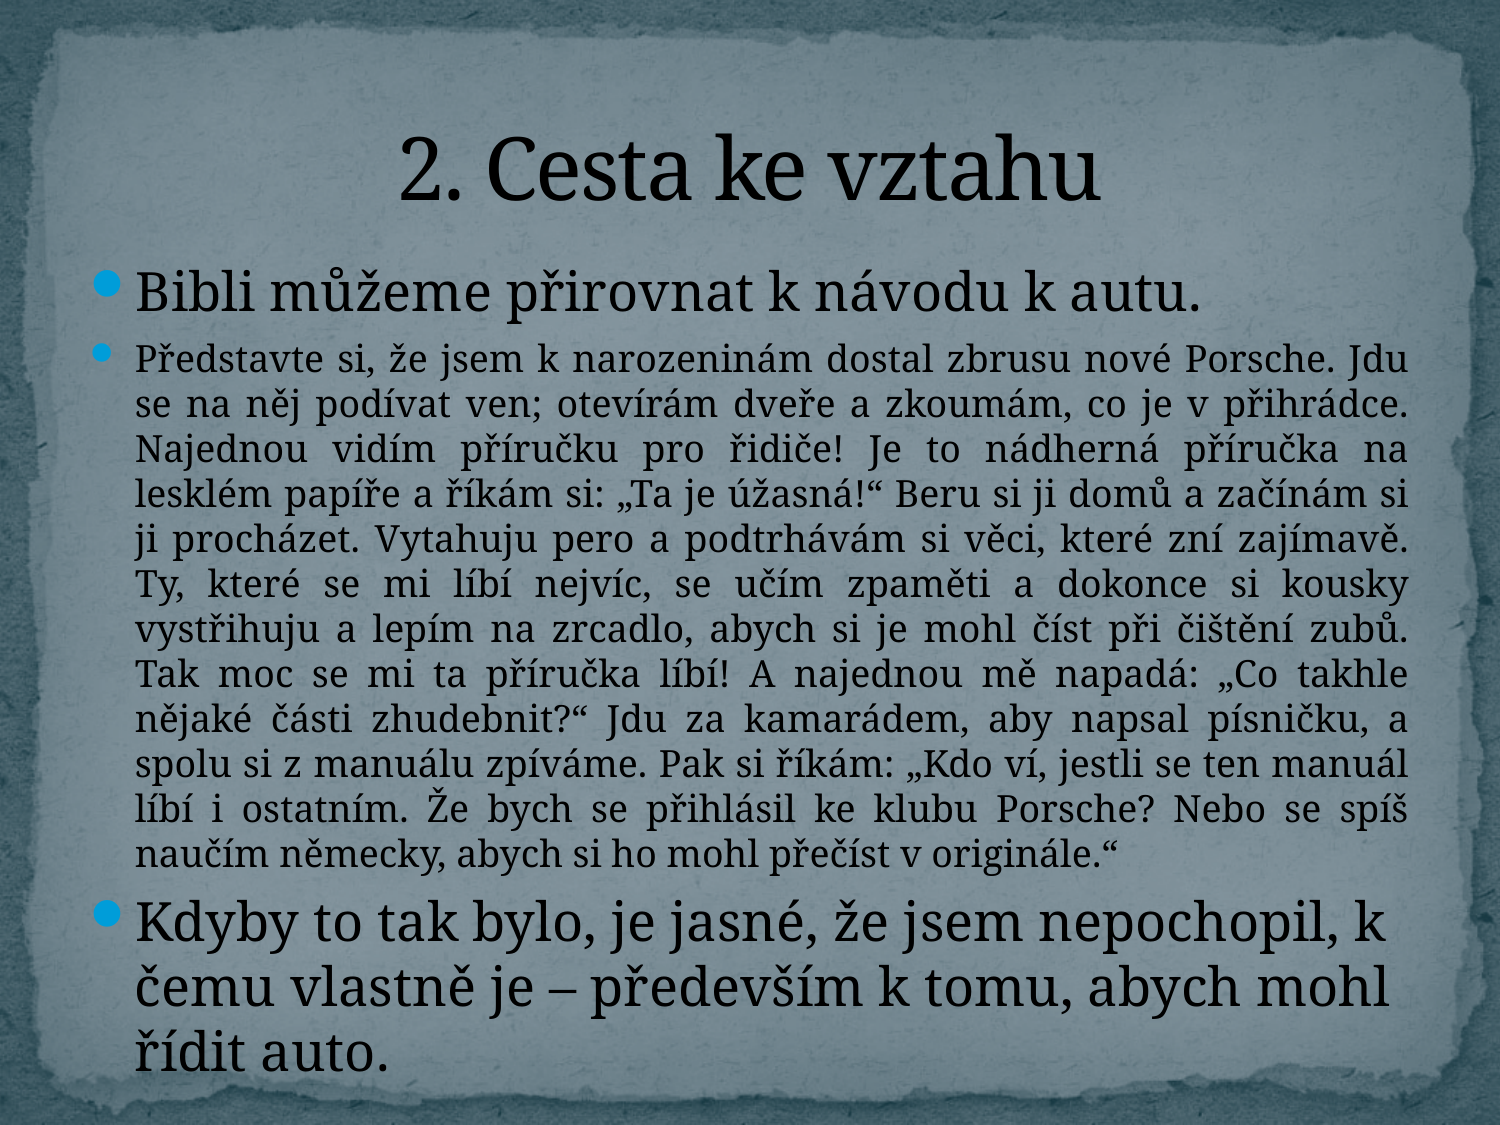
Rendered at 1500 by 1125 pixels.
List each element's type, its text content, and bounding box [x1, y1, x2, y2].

list Bibli můžeme přirovnat k návodu k autu. Představte si, že jsem k narozeninám dostal zbrusu nové Porsche. Jdu se na něj podívat ven; otevírám dveře a zkoumám, co je v přihrádce. Najednou vidím příručku pro řidiče! Je to nádherná příručka na lesklém papíře a říkám si: „Ta je úžasná!“ Beru si ji domů a začínám si ji procházet. Vytahuju pero a podtrhávám si věci, které zní zajímavě. Ty, které se mi líbí nejvíc, se učím zpaměti a dokonce si kousky vystřihuju a lepím na zrcadlo, abych si je mohl číst při čištění zubů. Tak moc se mi ta příručka líbí! A najednou mě napadá: „Co takhle nějaké části zhudebnit?“ Jdu za kamarádem, aby napsal písničku, a spolu si z manuálu zpíváme. Pak si říkám: „Kdo ví, jestli se ten manuál líbí i ostatním. Že bych se přihlásil ke klubu Porsche? Nebo se spíš naučím německy, abych si ho mohl přečíst v originále.“ Kdyby to tak bylo, je jasné, že jsem nepochopil, k čemu vlastně je – především k tomu, abych mohl řídit auto. [75, 249, 1425, 1000]
title 2. Cesta ke vztahu [74, 24, 1425, 225]
